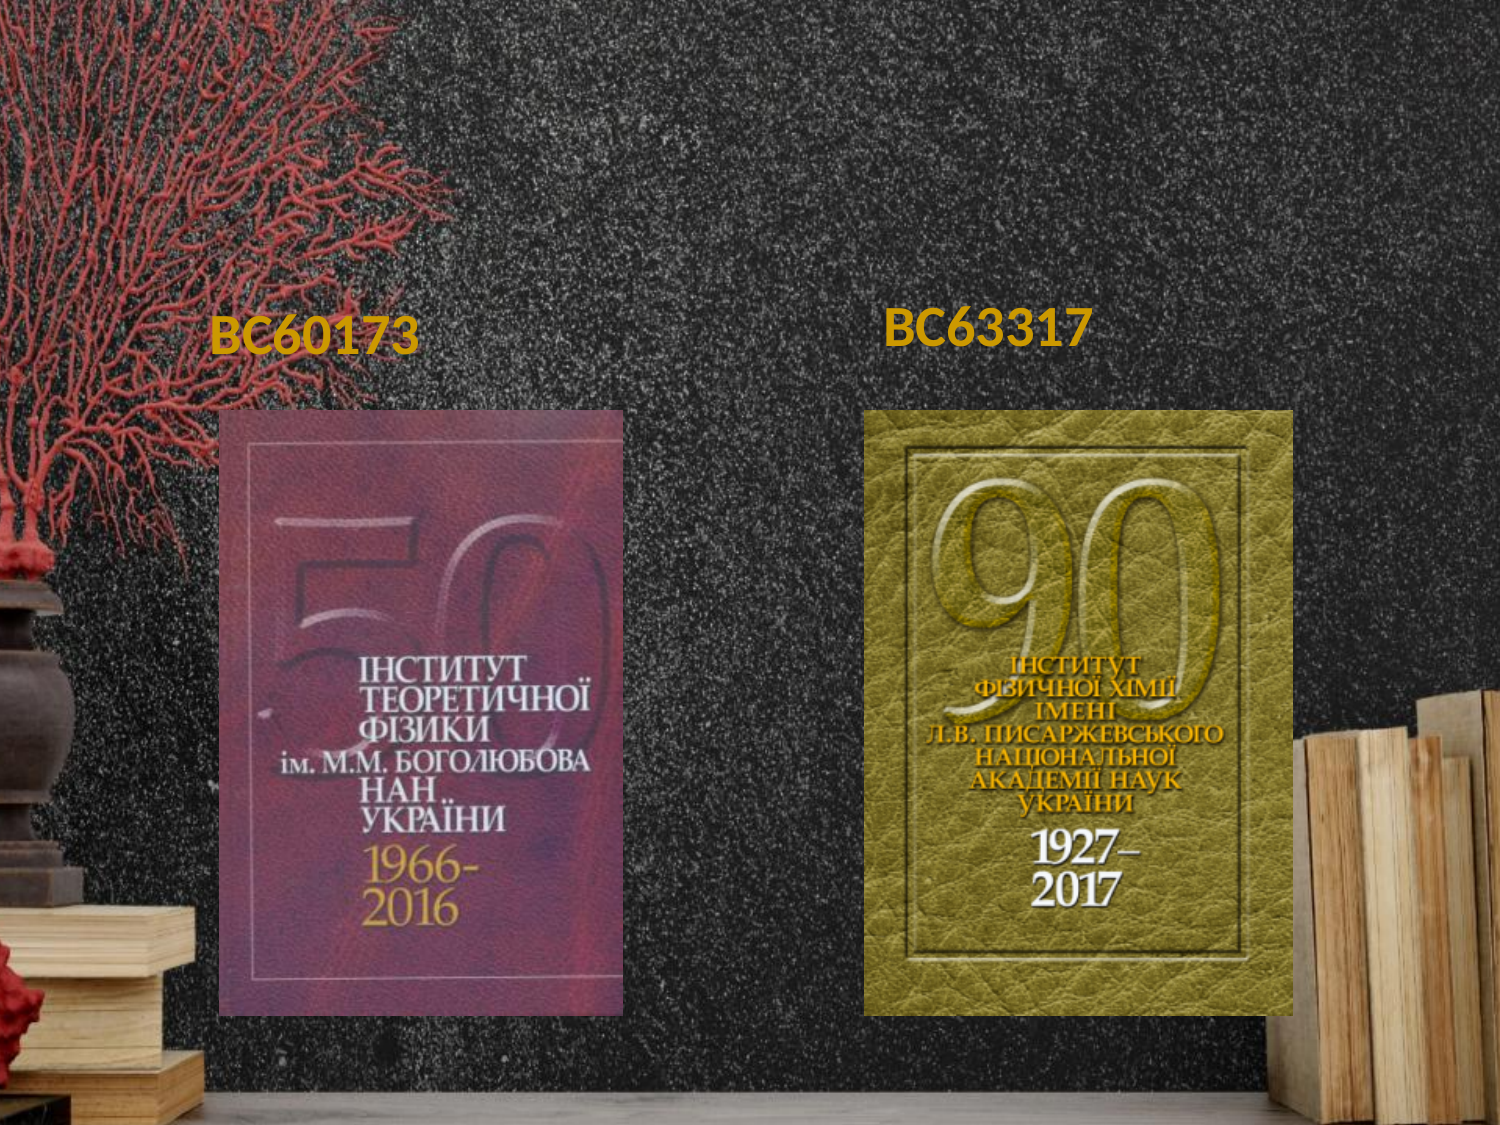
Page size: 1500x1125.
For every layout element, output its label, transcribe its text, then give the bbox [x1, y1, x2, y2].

list ВС60173 [194, 251, 738, 375]
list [864, 410, 1293, 1016]
list ВС63317 [868, 243, 1500, 367]
picture [0, 0, 1500, 1125]
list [219, 410, 623, 1016]
